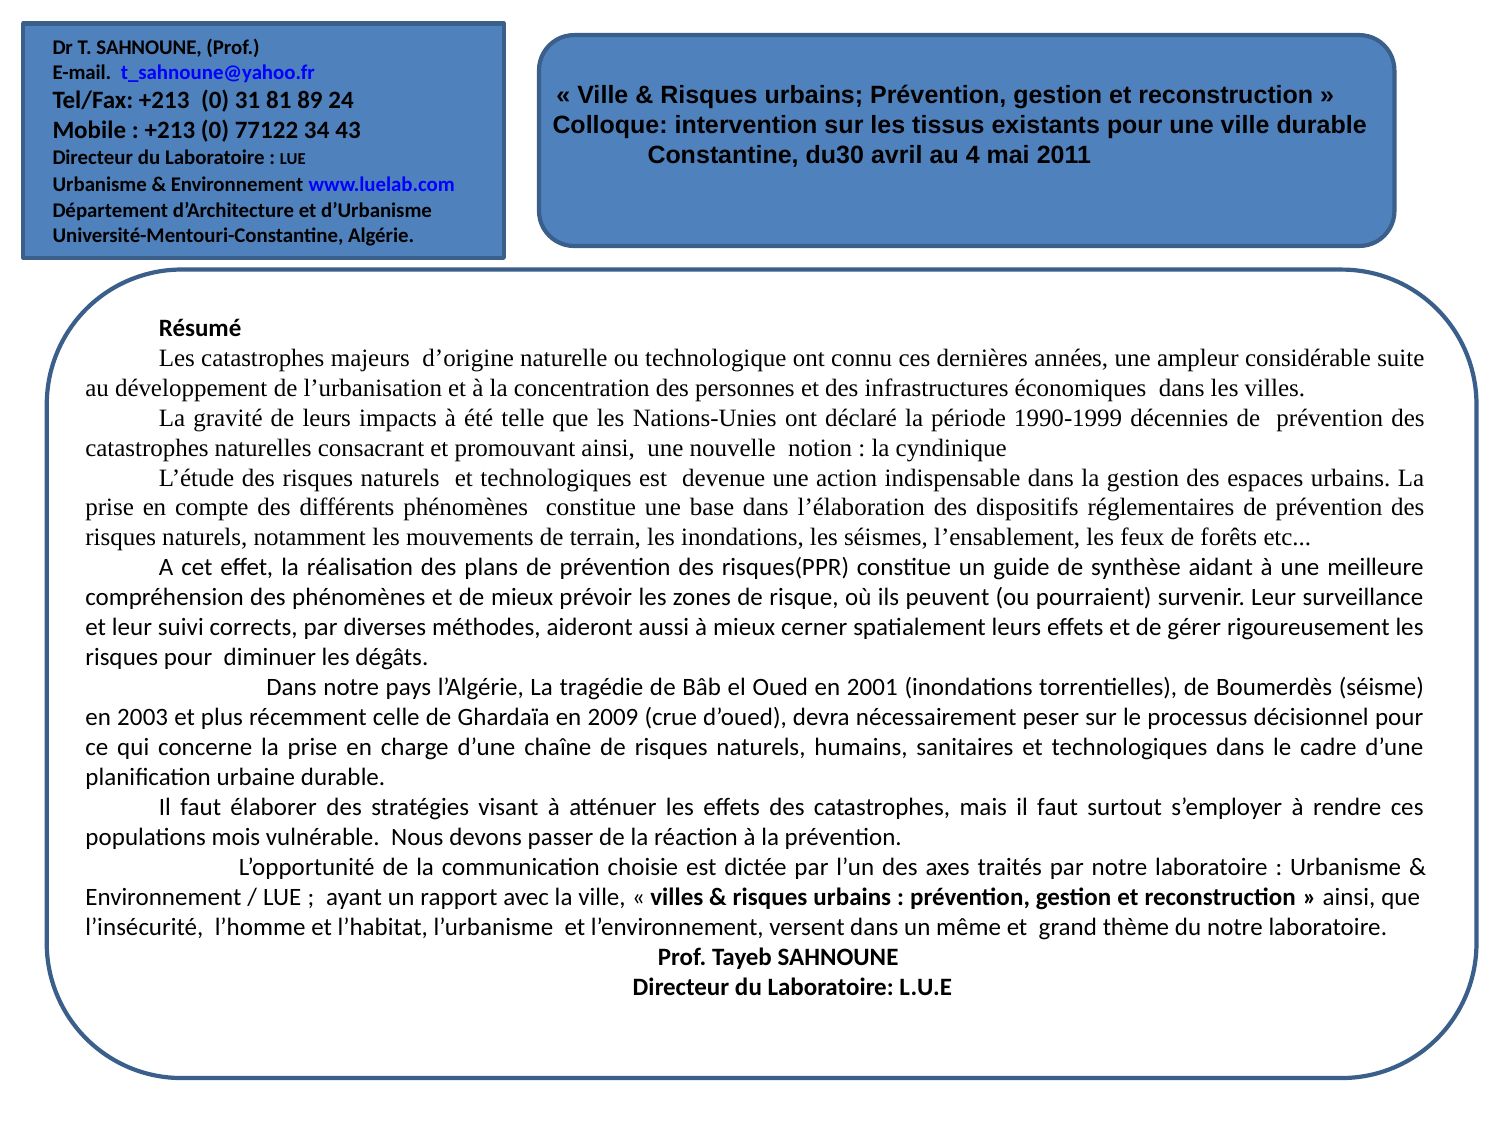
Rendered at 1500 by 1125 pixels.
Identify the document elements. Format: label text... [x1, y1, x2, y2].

text_box [598, 32, 1397, 71]
text_box [21, 21, 37, 260]
text_box [598, 267, 1381, 273]
text_box Résumé Les catastrophes majeurs d’origine naturelle ou technologique ont connu ces dernières années, une ampleur considérable suite au développement de l’urbanisation et à la concentration des personnes et des infrastructures économiques dans les villes. La gravité de leurs impacts à été telle que les Nations-Unies ont déclaré la période 1990-1999 décennies de prévention des catastrophes naturelles consacrant et promouvant ainsi, une nouvelle notion : la cyndinique L’étude des risques naturels et technologiques est devenue une action indispensable dans la gestion des espaces urbains. La prise en compte des différents phénomènes constitue une base dans l’élaboration des dispositifs réglementaires de prévention des risques naturels, notamment les mouvements de terrain, les inondations, les séismes, l’ensablement, les feux de forêts etc... A cet effet, la réalisation des plans de prévention des risques(PPR) constitue un guide de synthèse aidant à une meilleure compréhension des phénomènes et de mieux prévoir les zones de risque, où ils peuvent (ou pourraient) survenir. Leur surveillance et leur suivi corrects, par diverses méthodes, aideront aussi à mieux cerner spatialement leurs effets et de gérer rigoureusement les risques pour diminuer les dégâts. Dans notre pays l’Algérie, La tragédie de Bâb el Oued en 2001 (inondations torrentielles), de Boumerdès (séisme) en 2003 et plus récemment celle de Ghardaïa en 2009 (crue d’oued), devra nécessairement peser sur le processus décisionnel pour ce qui concerne la prise en charge d’une chaîne de risques naturels, humains, sanitaires et technologiques dans le cadre d’une planification urbaine durable. Il faut élaborer des stratégies visant à atténuer les effets des catastrophes, mais il faut surtout s’employer à rendre ces populations mois vulnérable. Nous devons passer de la réaction à la prévention. L’opportunité de la communication choisie est dictée par l’un des axes traités par notre laboratoire : Urbanisme & Environnement / LUE ; ayant un rapport avec la ville, « villes & risques urbains : prévention, gestion et reconstruction » ainsi, que l’insécurité, l’homme et l’habitat, l’urbanisme et l’environnement, versent dans un même et grand thème du notre laboratoire. Prof. Tayeb SAHNOUNE Directeur du Laboratoire: L.U.E [70, 273, 1442, 1008]
text_box [44, 311, 1479, 1081]
text_box Dr T. SAHNOUNE, (Prof.) E-mail. t_sahnoune@yahoo.fr Tel/Fax: +213 (0) 31 81 89 24 Mobile : +213 (0) 77122 34 43 Directeur du Laboratoire : LUE Urbanisme & Environnement www.luelab.com Département d’Architecture et d’Urbanisme Université-Mentouri-Constantine, Algérie. [37, 1, 598, 299]
text_box « Ville & Risques urbains; Prévention, gestion et reconstruction » Colloque international sur : « Interventi Colloque: intervention sur les tissus existants pour une ville durable LAUTES, Constantine, du30 avril au 4 mai 2011 [598, 71, 1430, 266]
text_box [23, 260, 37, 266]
